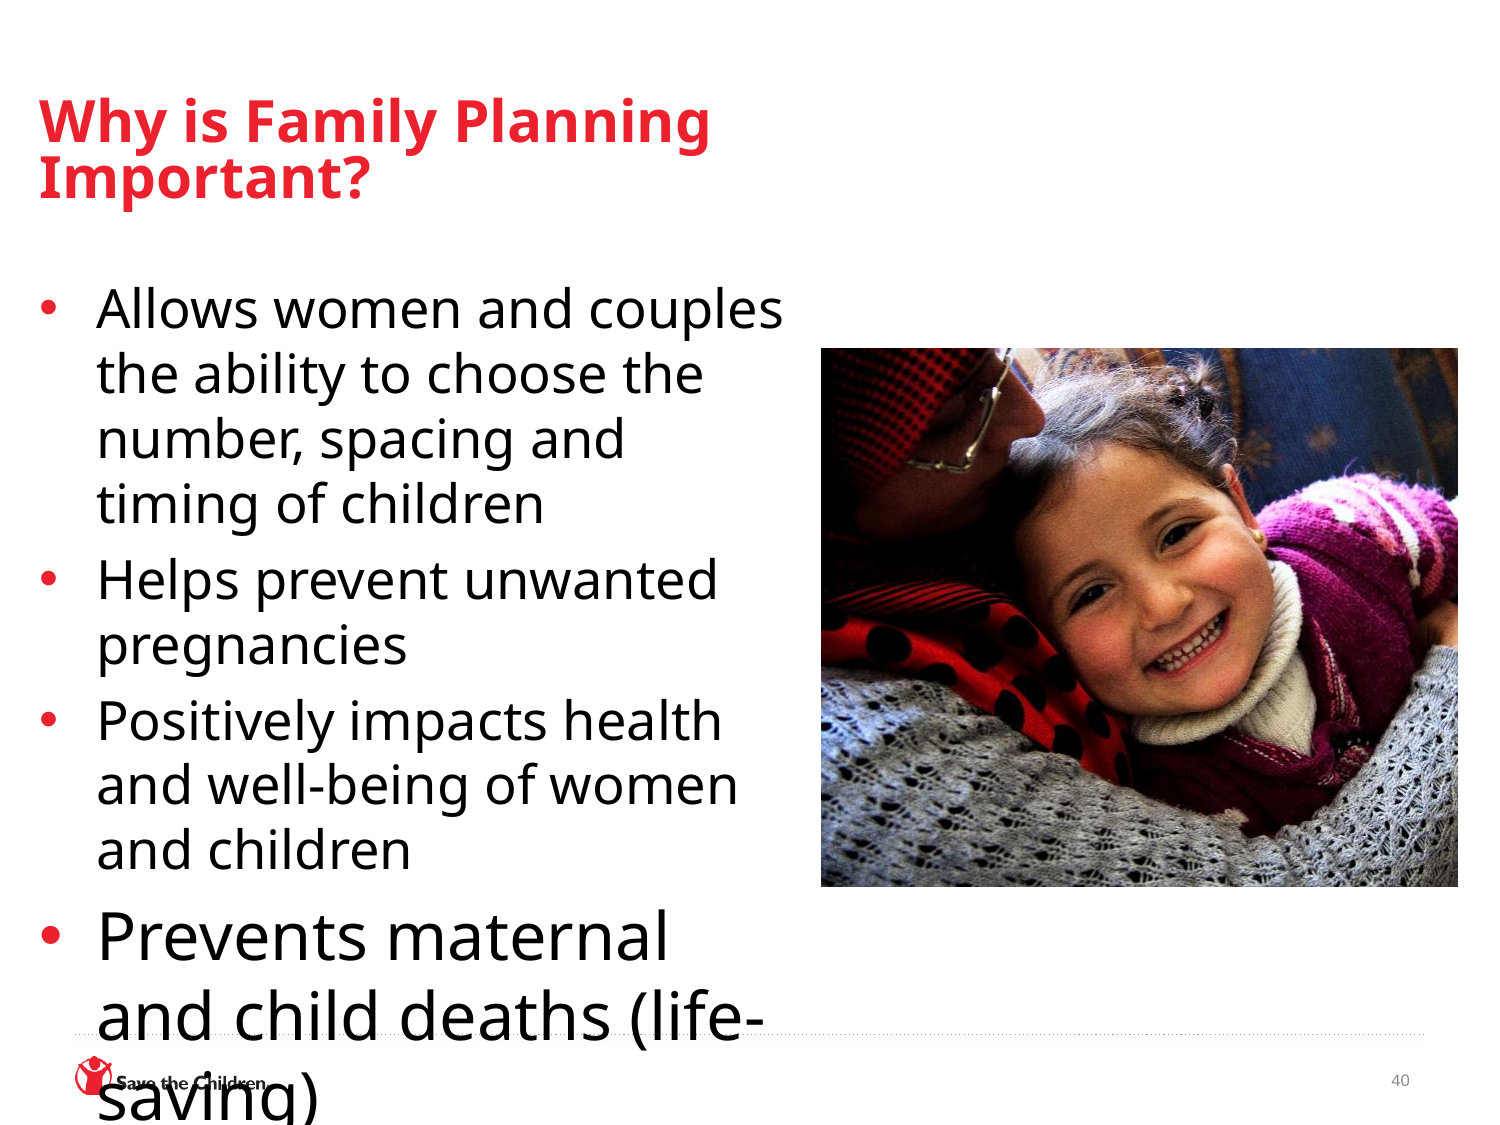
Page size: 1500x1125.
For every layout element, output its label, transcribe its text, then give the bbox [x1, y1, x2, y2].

picture [821, 347, 1458, 888]
list Allows women and couples the ability to choose the number, spacing and timing of children Helps prevent unwanted pregnancies Positively impacts health and well-being of women and children Prevents maternal and child deaths (life-saving) [24, 266, 822, 1067]
title Why is Family Planning Important? [24, 72, 1066, 235]
slide_number 40 [1074, 1064, 1425, 1095]
